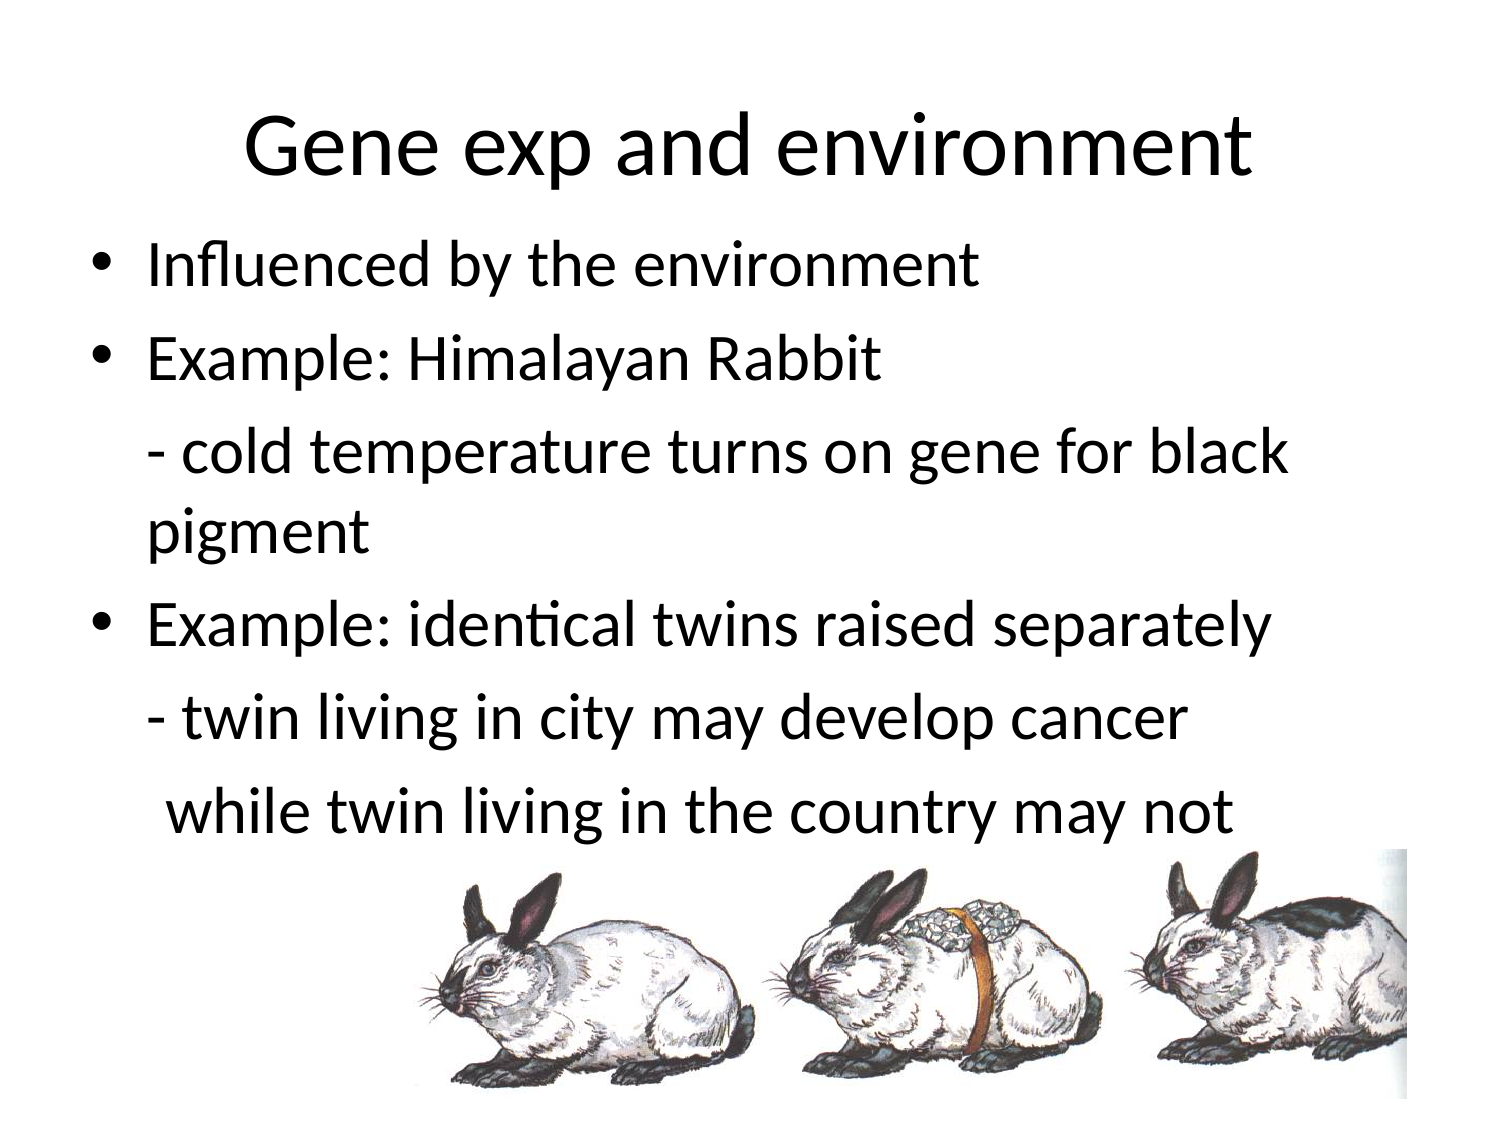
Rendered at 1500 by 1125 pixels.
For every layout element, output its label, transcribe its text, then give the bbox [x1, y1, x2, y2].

title Gene exp and environment [75, 45, 1425, 212]
list Influenced by the environment Example: Himalayan Rabbit - cold temperature turns on gene for black pigment Example: identical twins raised separately - twin living in city may develop cancer while twin living in the country may not [75, 212, 1425, 955]
picture [412, 849, 1408, 1099]
